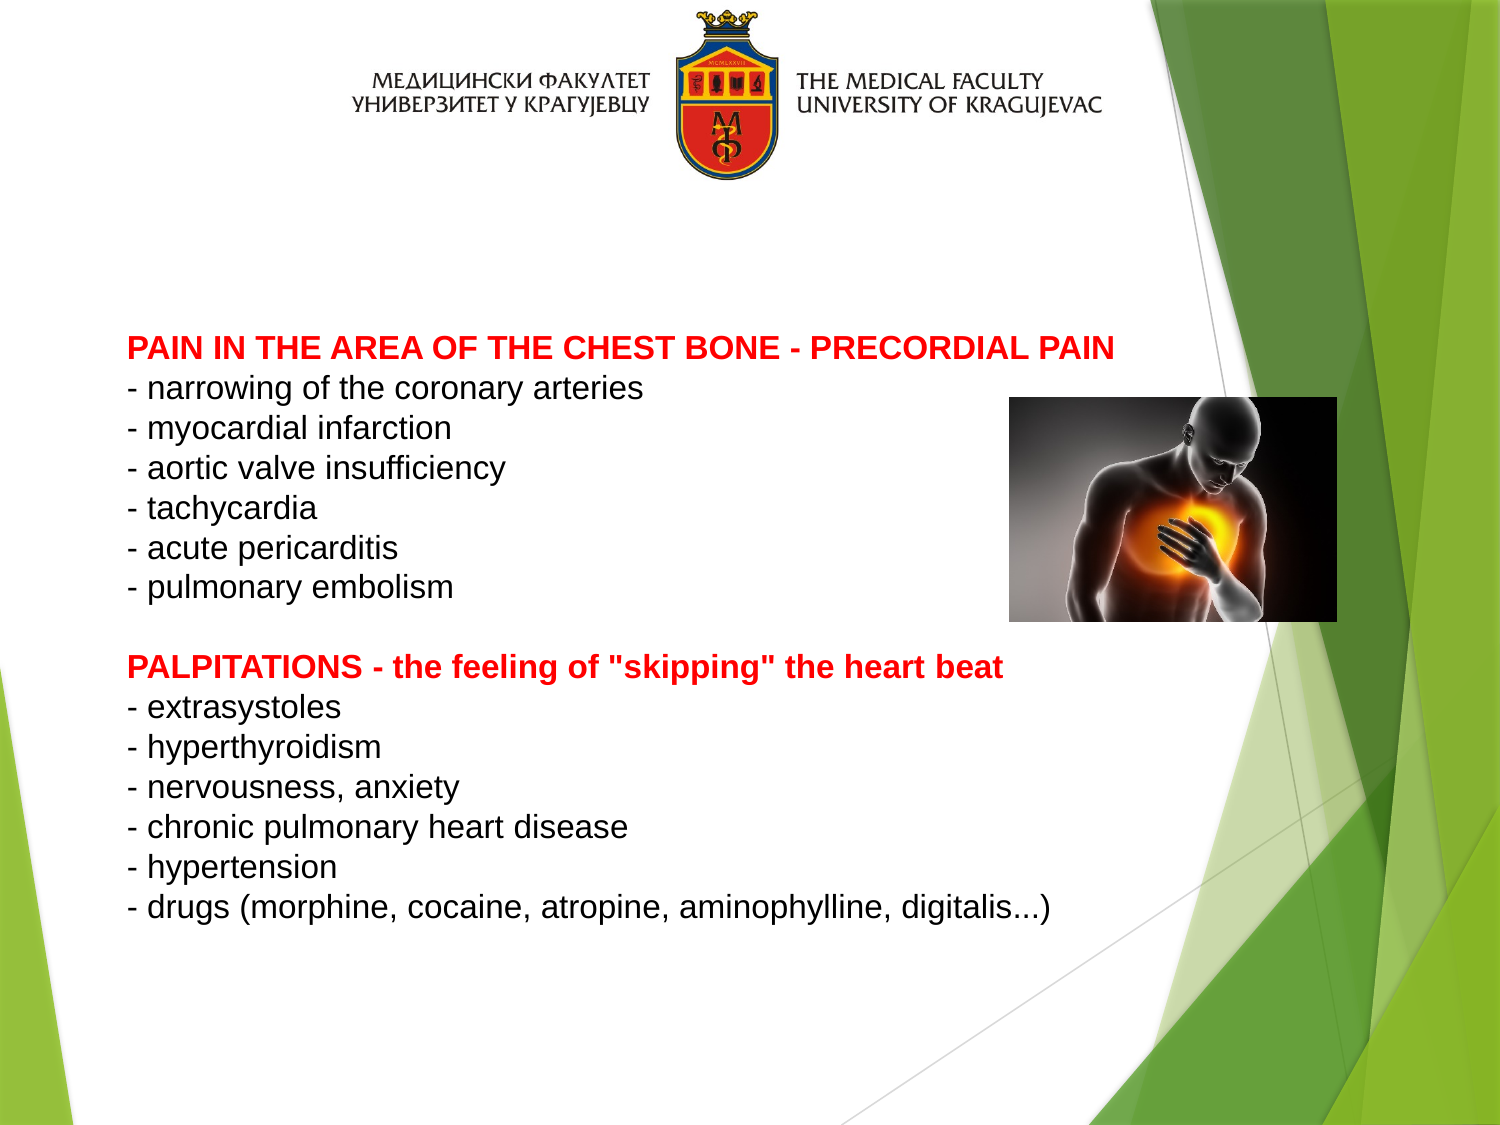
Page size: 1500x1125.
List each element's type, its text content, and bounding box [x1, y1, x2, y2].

picture [1009, 396, 1338, 622]
picture [328, 0, 1125, 191]
text_box PAIN IN THE AREA OF THE CHEST BONE - PRECORDIAL PAIN - narrowing of the coronary arteries - myocardial infarction - aortic valve insufficiency - tachycardia - acute pericarditis - pulmonary embolism PALPITATIONS - the feeling of "skipping" the heart beat - extrasystoles - hyperthyroidism - nervousness, anxiety - chronic pulmonary heart disease - hypertension - drugs (morphine, cocaine, atropine, aminophylline, digitalis...) [112, 278, 1413, 1013]
